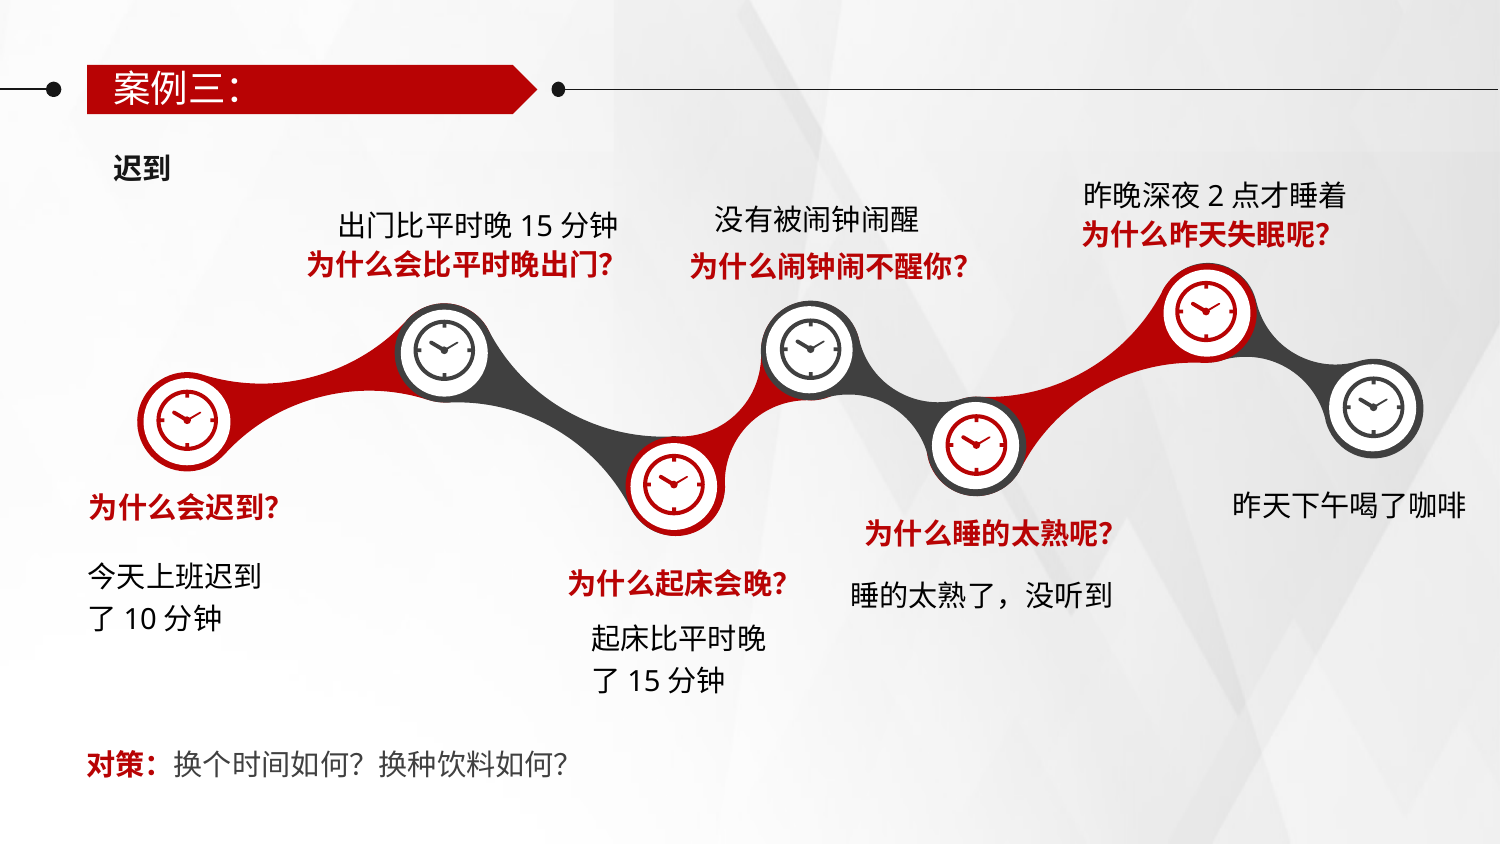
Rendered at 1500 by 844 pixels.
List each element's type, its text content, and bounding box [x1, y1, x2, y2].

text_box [376, 369, 594, 470]
text_box 为什么昨天失眠呢？ [1108, 208, 1318, 255]
text_box [85, 62, 98, 117]
text_box 迟到 [98, 125, 1455, 193]
text_box 昨晚深夜2点才睡着 [1068, 162, 1388, 224]
text_box 为什么起床会晚？ [505, 557, 865, 598]
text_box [23, 59, 36, 120]
text_box 今天上班迟到了10分钟 [72, 544, 296, 606]
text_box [553, 83, 1499, 96]
text_box 为什么闹钟闹不醒你？ [656, 240, 1016, 281]
text_box 没有被闹钟闹醒 [700, 186, 1040, 249]
text_box 起床比平时晚了15分钟 [576, 605, 793, 668]
text_box 昨天下午喝了咖啡 [1218, 472, 1500, 535]
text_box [747, 348, 1040, 449]
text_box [132, 337, 500, 438]
text_box 为什么睡的太熟呢？ [816, 507, 1176, 548]
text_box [597, 368, 889, 469]
text_box 为什么会迟到？ [87, 481, 296, 528]
text_box 案例三： [98, 57, 538, 118]
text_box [908, 329, 1276, 430]
text_box 出门比平时晚15分钟 [322, 192, 642, 254]
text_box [1144, 310, 1437, 412]
text_box 为什么会比平时晚出门？ [362, 238, 572, 284]
text_box 对策：换个时间如何？换种饮料如何？ [71, 728, 1100, 789]
text_box 睡的太熟了，没听到 [835, 562, 1158, 624]
